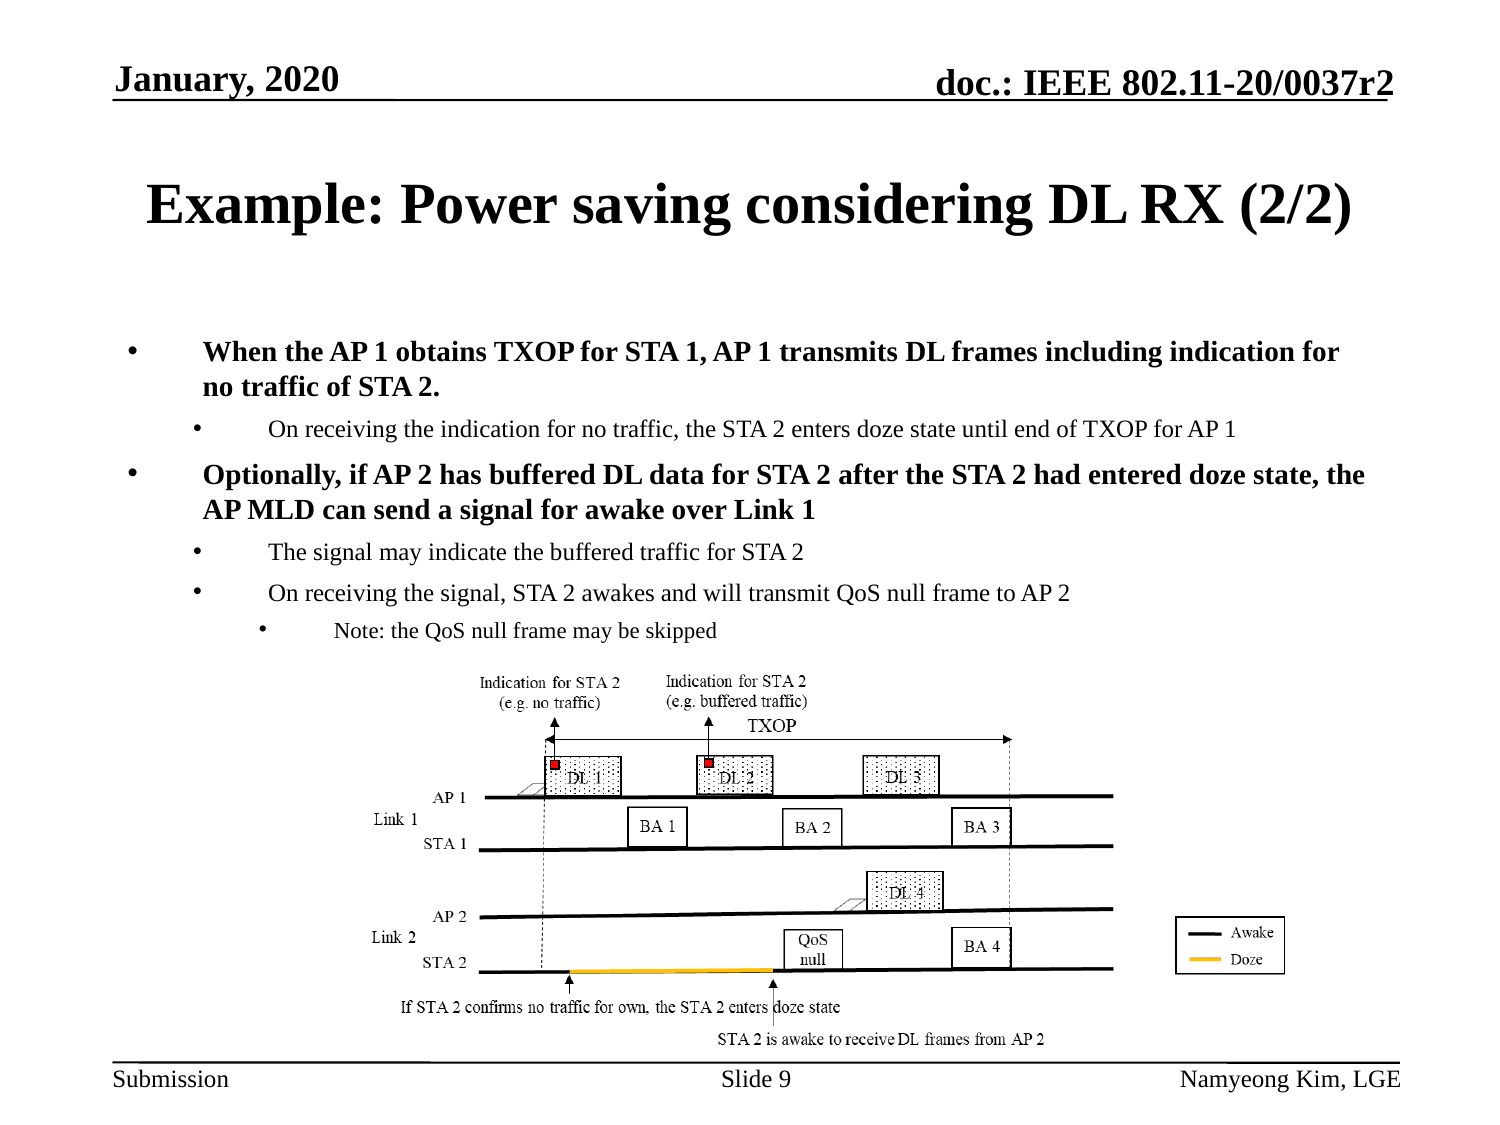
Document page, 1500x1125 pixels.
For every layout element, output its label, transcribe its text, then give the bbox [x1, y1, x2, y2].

slide_number Slide 9 [712, 1068, 800, 1123]
title Example: Power saving considering DL RX (2/2) [112, 112, 1388, 288]
picture [359, 665, 1115, 1060]
picture [1174, 916, 1286, 977]
list When the AP 1 obtains TXOP for STA 1, AP 1 transmits DL frames including indication for no traffic of STA 2. On receiving the indication for no traffic, the STA 2 enters doze state until end of TXOP for AP 1 Optionally, if AP 2 has buffered DL data for STA 2 after the STA 2 had entered doze state, the AP MLD can send a signal for awake over Link 1 The signal may indicate the buffered traffic for STA 2 On receiving the signal, STA 2 awakes and will transmit QoS null frame to AP 2 Note: the QoS null frame may be skipped [112, 324, 1388, 1000]
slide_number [114, 54, 423, 100]
footer Namyeong Kim, LGE [878, 1061, 1402, 1093]
